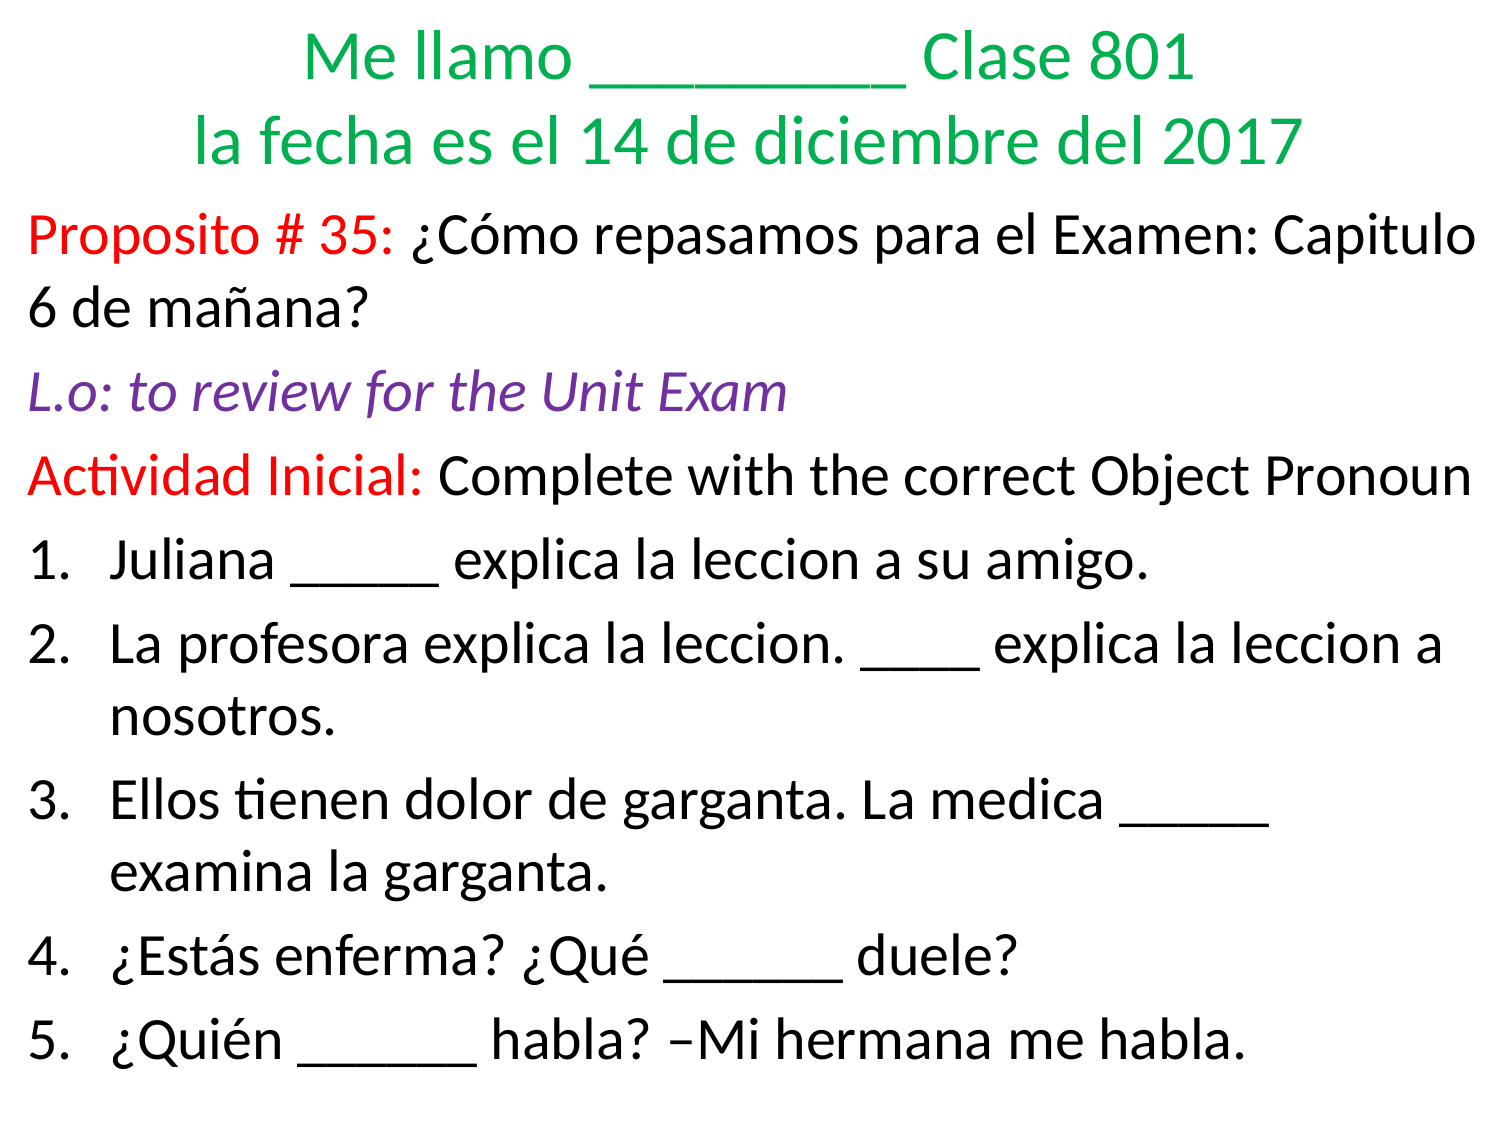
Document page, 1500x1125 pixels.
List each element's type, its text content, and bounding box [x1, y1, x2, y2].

title Me llamo _________ Clase 801 la fecha es el 14 de diciembre del 2017 [75, 0, 1425, 187]
list Proposito # 35: ¿Cómo repasamos para el Examen: Capitulo 6 de mañana? L.o: to review for the Unit Exam Actividad Inicial: Complete with the correct Object Pronoun Juliana _____ explica la leccion a su amigo. La profesora explica la leccion. ____ explica la leccion a nosotros. Ellos tienen dolor de garganta. La medica _____ examina la garganta. ¿Estás enferma? ¿Qué ______ duele? ¿Quién ______ habla? –Mi hermana me habla. [12, 187, 1500, 1125]
